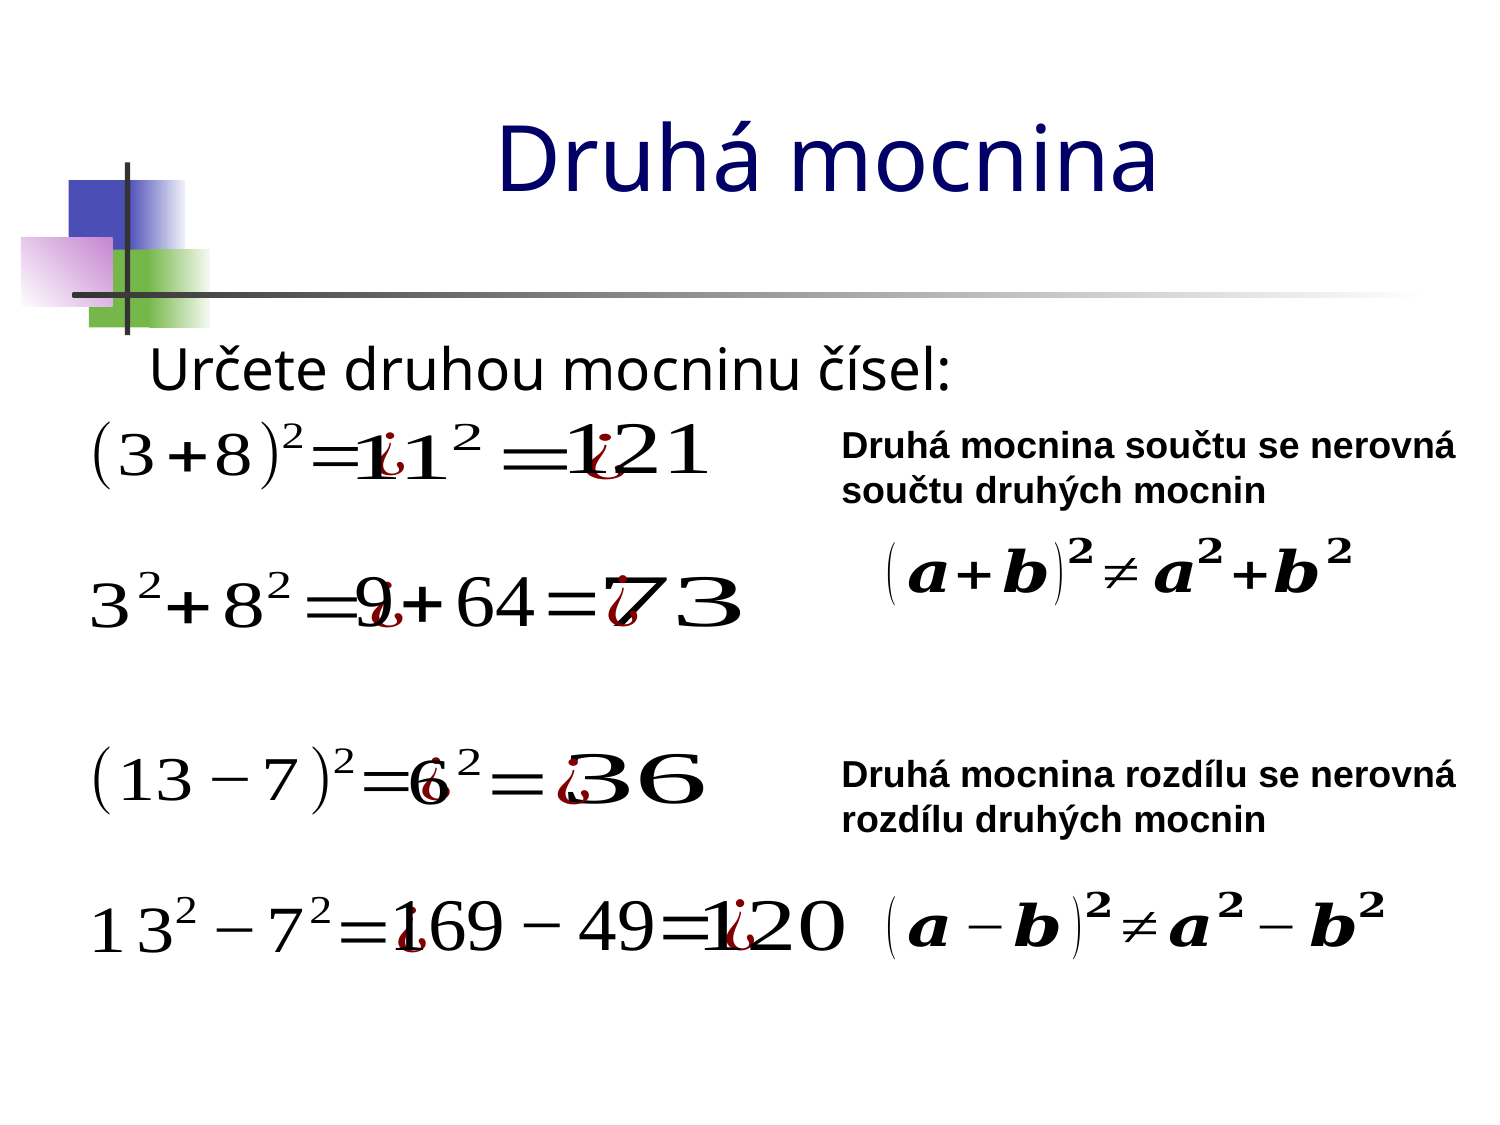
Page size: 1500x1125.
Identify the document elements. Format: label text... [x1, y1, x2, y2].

text_box Druhá mocnina součtu se nerovná součtu druhých mocnin [826, 413, 1500, 519]
text_box Druhá mocnina rozdílu se nerovná rozdílu druhých mocnin [826, 742, 1500, 848]
list Určete druhou mocninu čísel: [117, 324, 1028, 408]
title Druhá mocnina [188, 34, 1468, 276]
